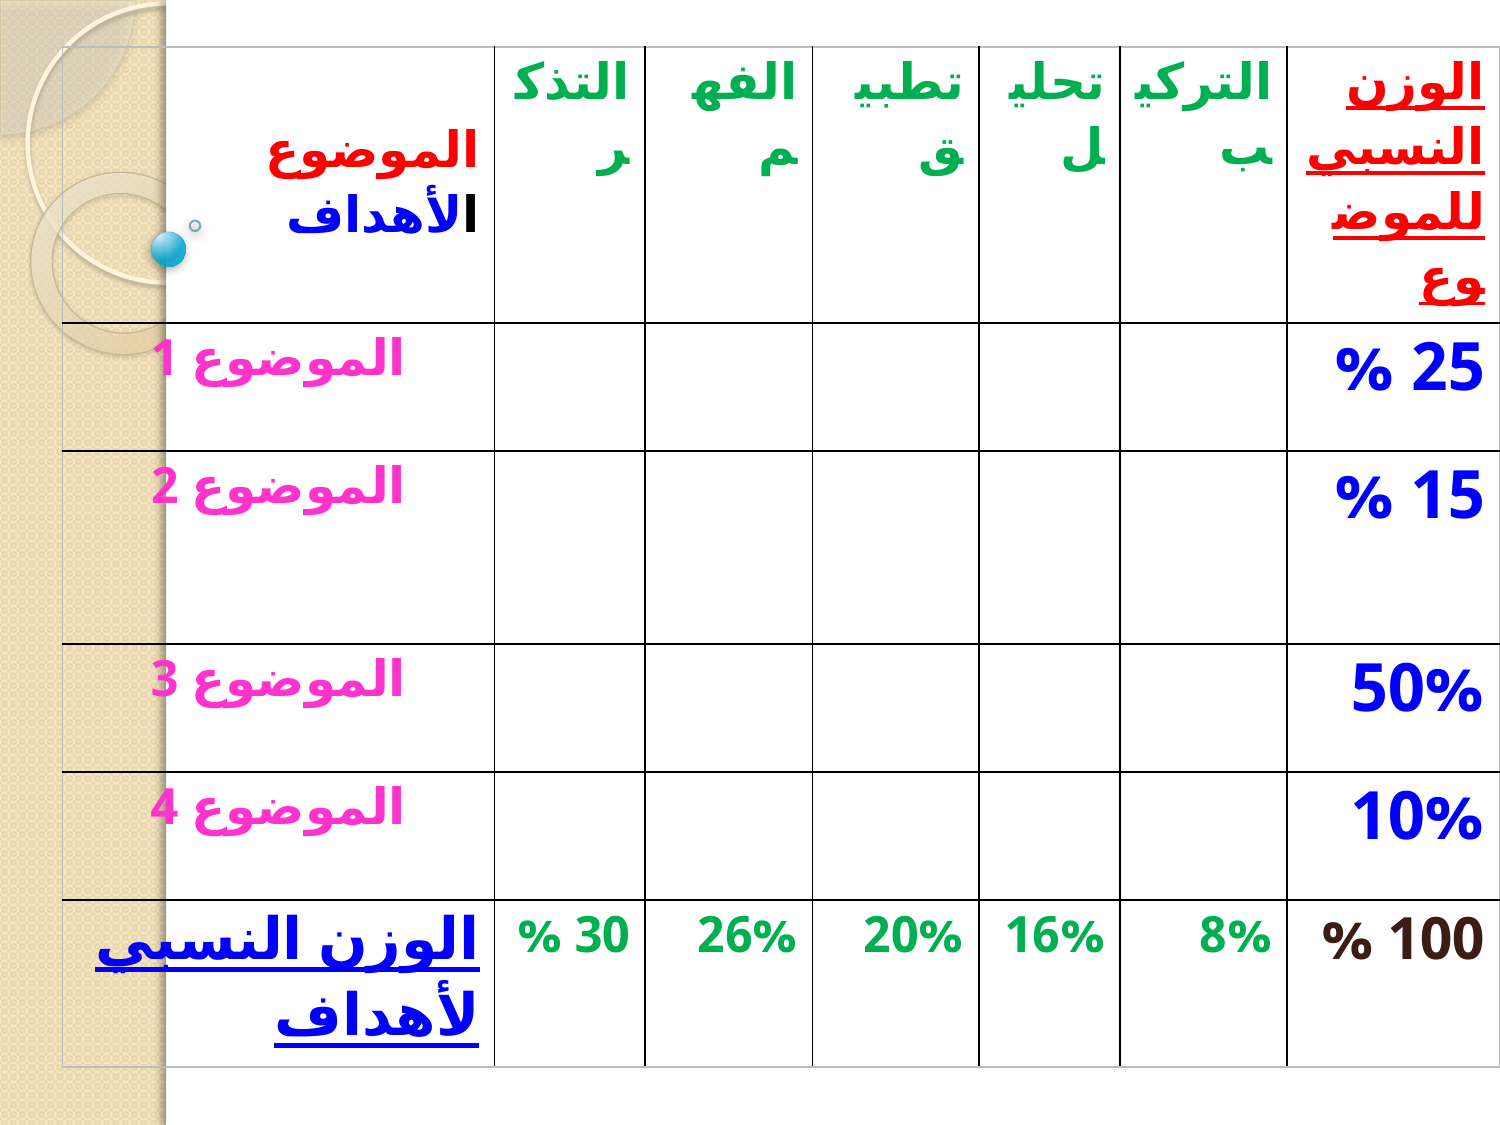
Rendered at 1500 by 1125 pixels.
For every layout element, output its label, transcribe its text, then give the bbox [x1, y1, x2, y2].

table_header الوزن النسبي للموضوع [1288, 48, 1499, 322]
table_cell 100 % [1288, 901, 1499, 1066]
table_header الموضوع الأهداف [63, 48, 494, 322]
table_cell الموضوع 3 [63, 645, 494, 771]
table_header التذكر [495, 48, 644, 322]
table_cell 20% [813, 901, 978, 1066]
table_cell [495, 324, 644, 450]
table_cell 15 % [1288, 452, 1499, 643]
table_cell الوزن النسبي لأهداف [63, 901, 494, 1066]
table_cell [813, 645, 978, 771]
table_cell 10% [1288, 773, 1499, 899]
table_cell الموضوع 2 [63, 452, 494, 643]
table_cell [495, 645, 644, 771]
table_cell 8% [1121, 901, 1286, 1066]
table_cell 30 % [495, 901, 644, 1066]
table_cell [646, 773, 812, 899]
table_header التركيب [1121, 48, 1286, 322]
table_cell 16% [980, 901, 1119, 1066]
table_cell [646, 452, 812, 643]
table_cell [980, 645, 1119, 771]
table_cell [980, 773, 1119, 899]
table_cell [646, 645, 812, 771]
table_header الفهم [646, 48, 812, 322]
table_cell [813, 324, 978, 450]
table_cell [1121, 452, 1286, 643]
table_header تطبيق [813, 48, 978, 322]
table_cell [1121, 645, 1286, 771]
table_cell [980, 452, 1119, 643]
table_cell [813, 773, 978, 899]
table_cell 50% [1288, 645, 1499, 771]
table_cell 26% [646, 901, 812, 1066]
table_cell [1121, 324, 1286, 450]
table_cell [495, 773, 644, 899]
table_cell 25 % [1288, 324, 1499, 450]
table_cell [813, 452, 978, 643]
table_header تحليل [980, 48, 1119, 322]
table_cell الموضوع 4 [63, 773, 494, 899]
table_cell [495, 452, 644, 643]
table_cell [646, 324, 812, 450]
table_cell الموضوع 1 [63, 324, 494, 450]
table_cell [1121, 773, 1286, 899]
table_cell [980, 324, 1119, 450]
